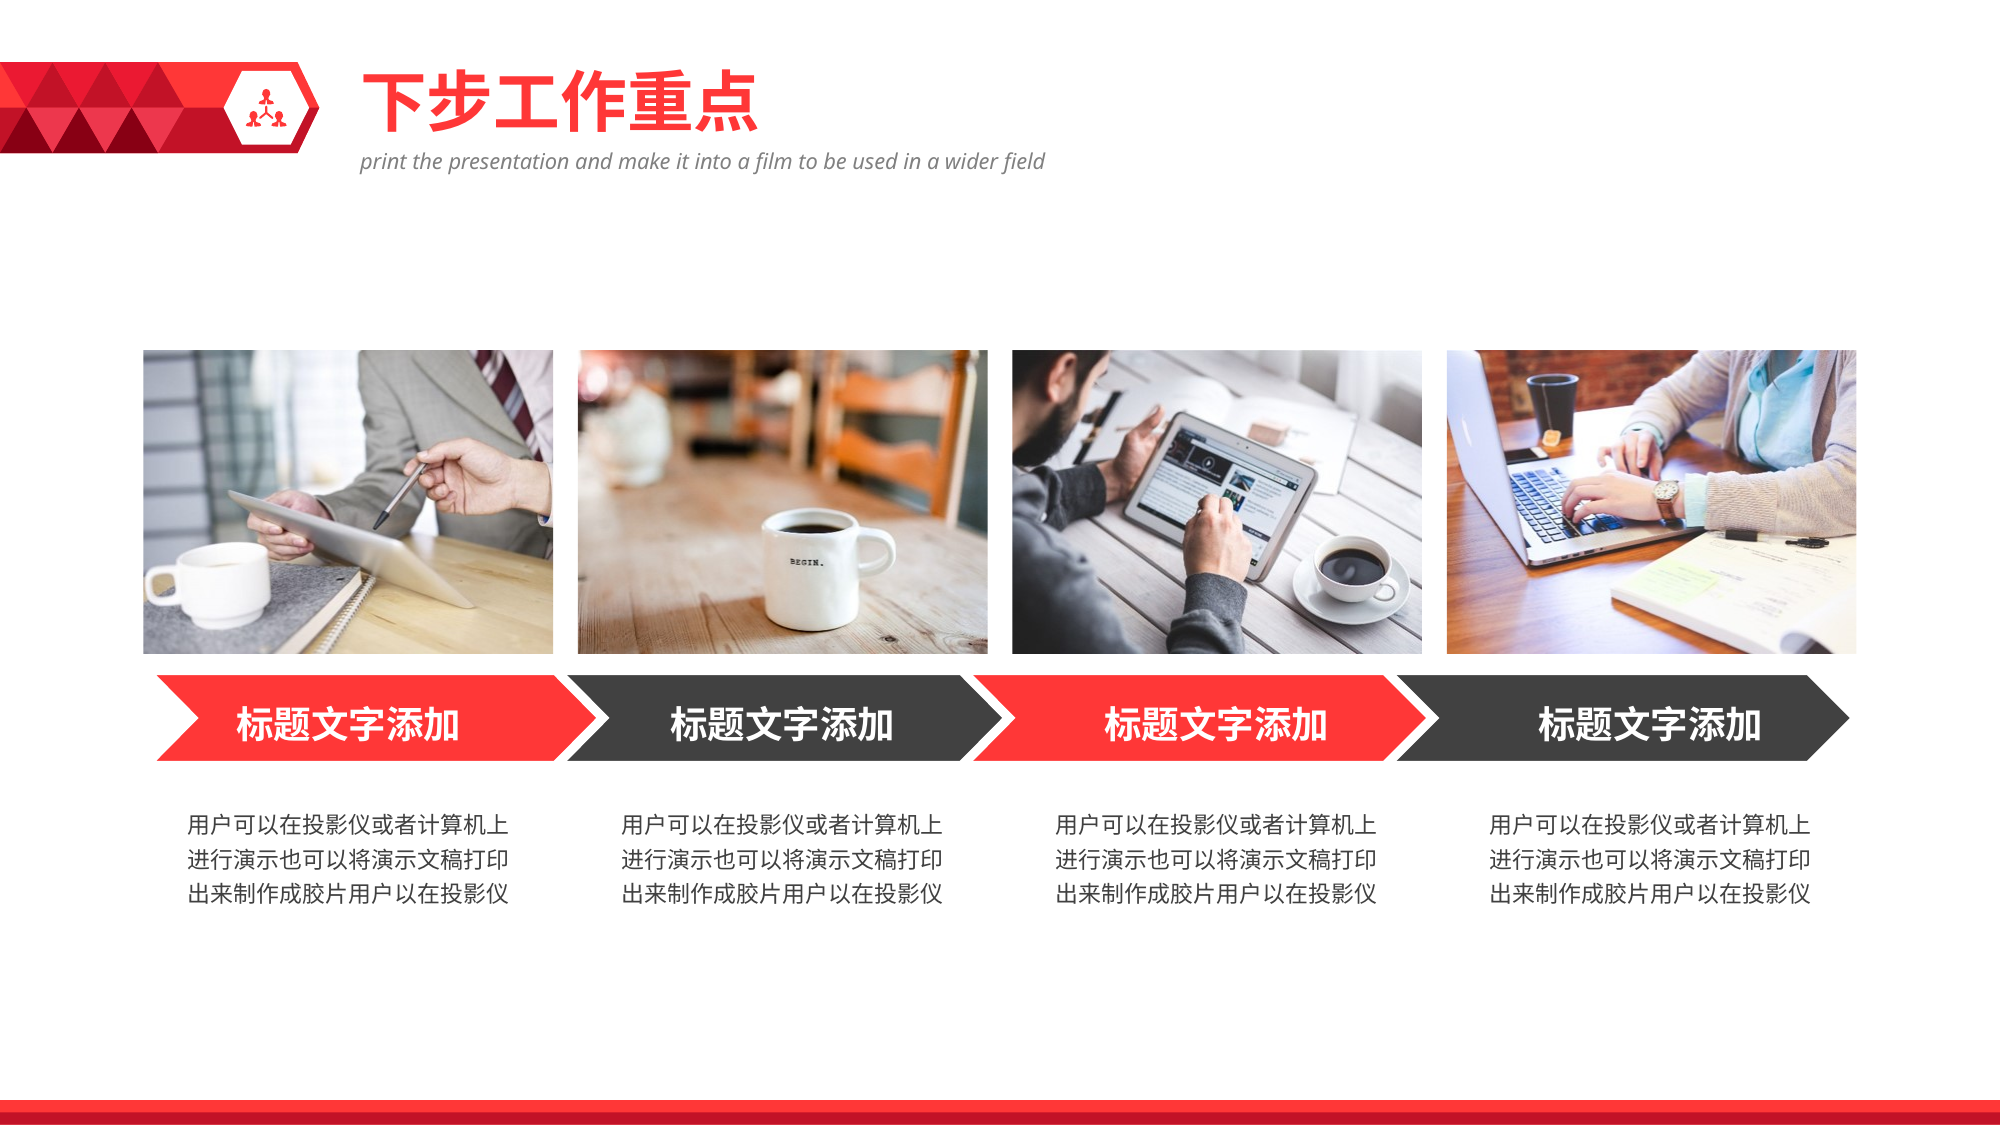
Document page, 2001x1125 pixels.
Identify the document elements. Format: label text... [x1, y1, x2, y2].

picture [1446, 350, 1857, 655]
text_box 用户可以在投影仪或者计算机上进行演示也可以将演示文稿打印出来制作成胶片用户以在投影仪 [1469, 796, 1832, 915]
text_box 用户可以在投影仪或者计算机上进行演示也可以将演示文稿打印出来制作成胶片用户以在投影仪 [167, 796, 531, 915]
picture [577, 350, 988, 655]
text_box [345, 52, 1148, 180]
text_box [145, 670, 1857, 766]
text_box 用户可以在投影仪或者计算机上进行演示也可以将演示文稿打印出来制作成胶片用户以在投影仪 [1035, 796, 1398, 915]
picture [1012, 350, 1422, 655]
picture [143, 350, 554, 655]
text_box 用户可以在投影仪或者计算机上进行演示也可以将演示文稿打印出来制作成胶片用户以在投影仪 [601, 796, 964, 915]
